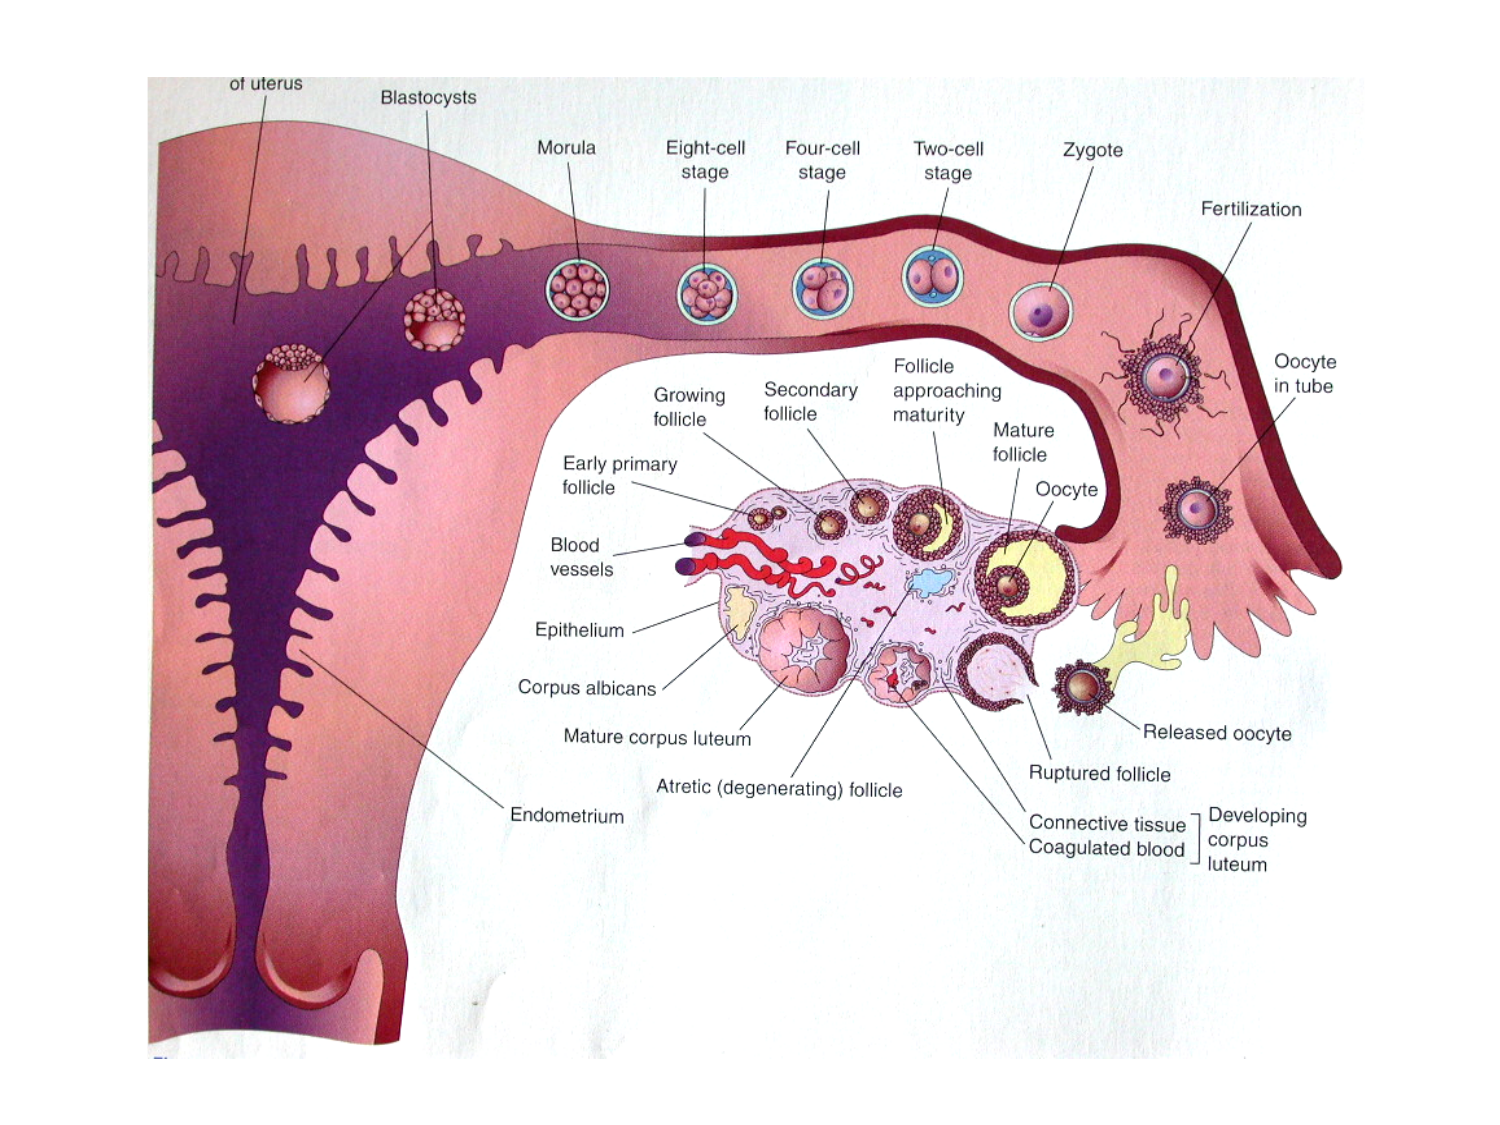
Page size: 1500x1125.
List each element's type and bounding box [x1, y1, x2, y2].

picture [147, 77, 1365, 1059]
